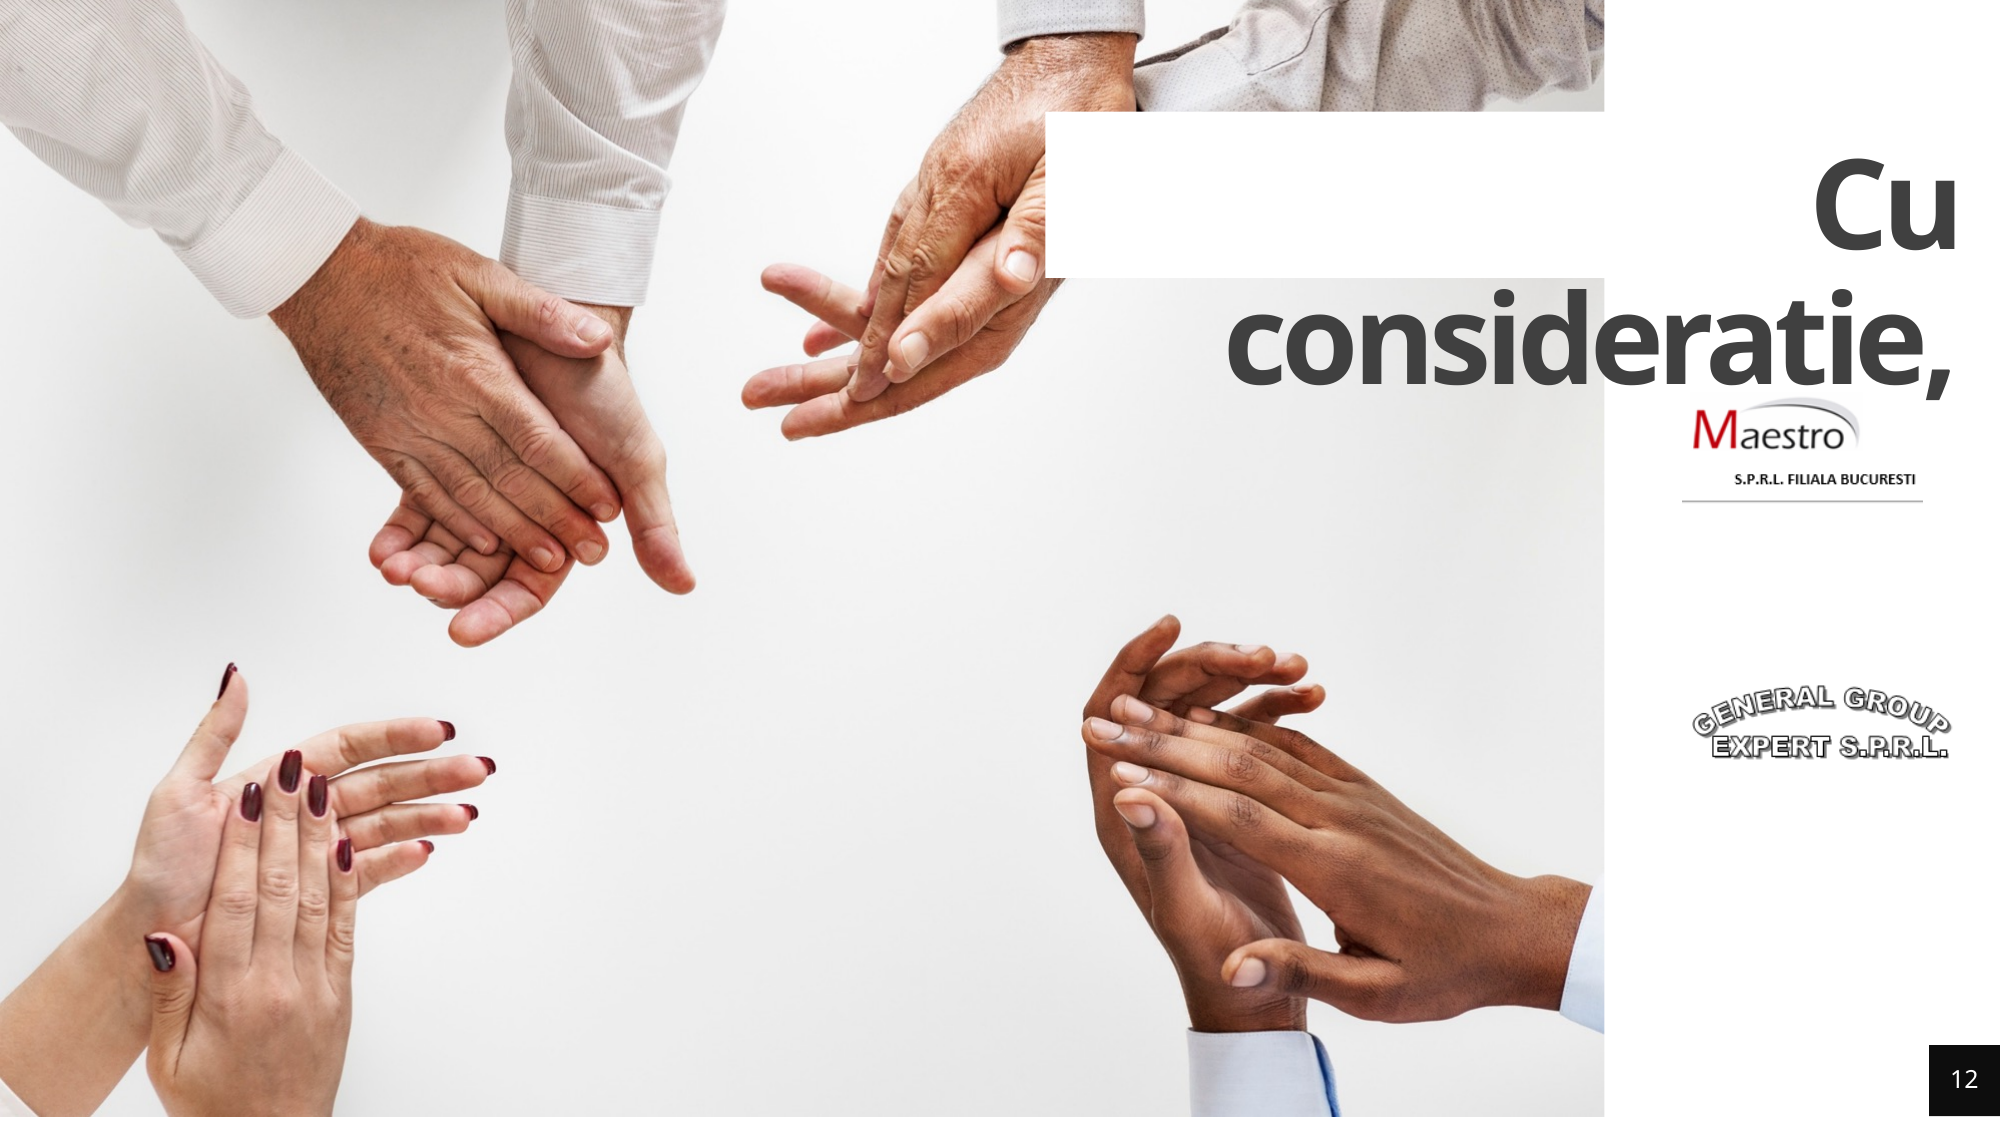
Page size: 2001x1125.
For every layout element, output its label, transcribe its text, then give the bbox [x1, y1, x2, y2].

title Cu consideratie, [1605, 111, 2000, 278]
picture [1682, 389, 1923, 507]
slide_number 12 [1929, 1045, 2000, 1117]
picture [0, 0, 1605, 1117]
picture [1681, 673, 1965, 776]
